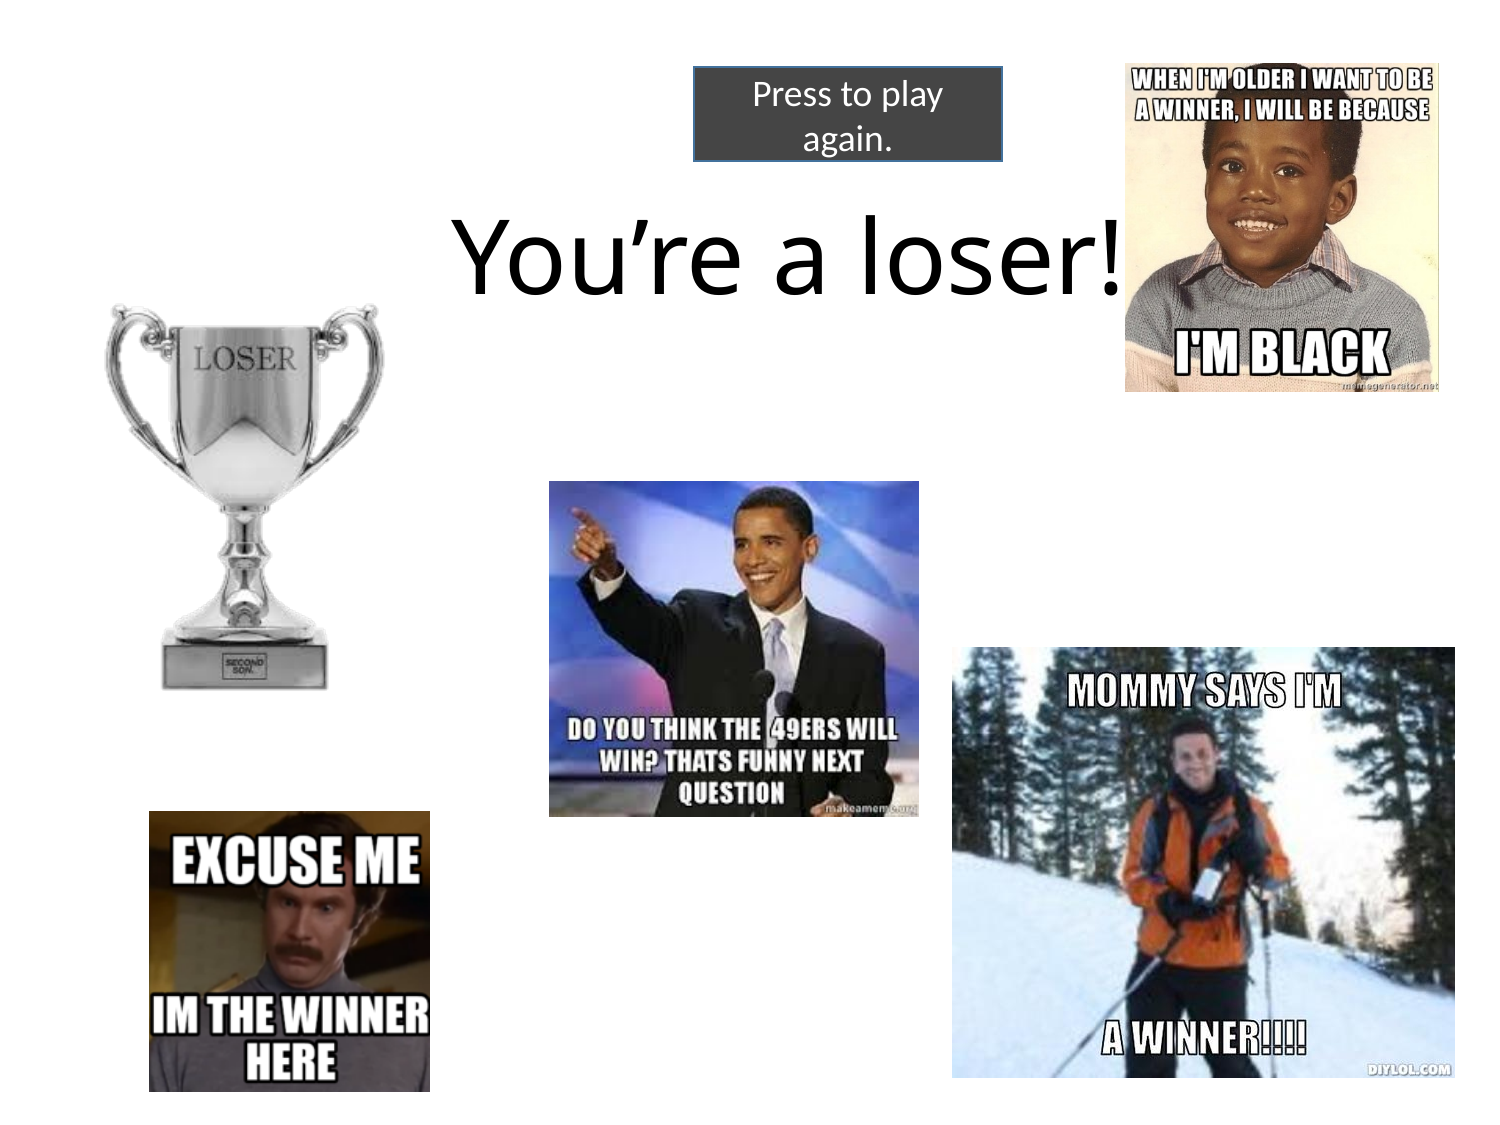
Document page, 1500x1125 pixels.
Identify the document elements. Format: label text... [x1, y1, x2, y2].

title You’re a loser! [310, 196, 1125, 325]
text_box Press to play again. [693, 66, 1003, 162]
picture [549, 481, 919, 817]
picture [951, 647, 1455, 1078]
picture [94, 293, 396, 702]
picture [149, 811, 430, 1092]
picture [1125, 63, 1440, 392]
